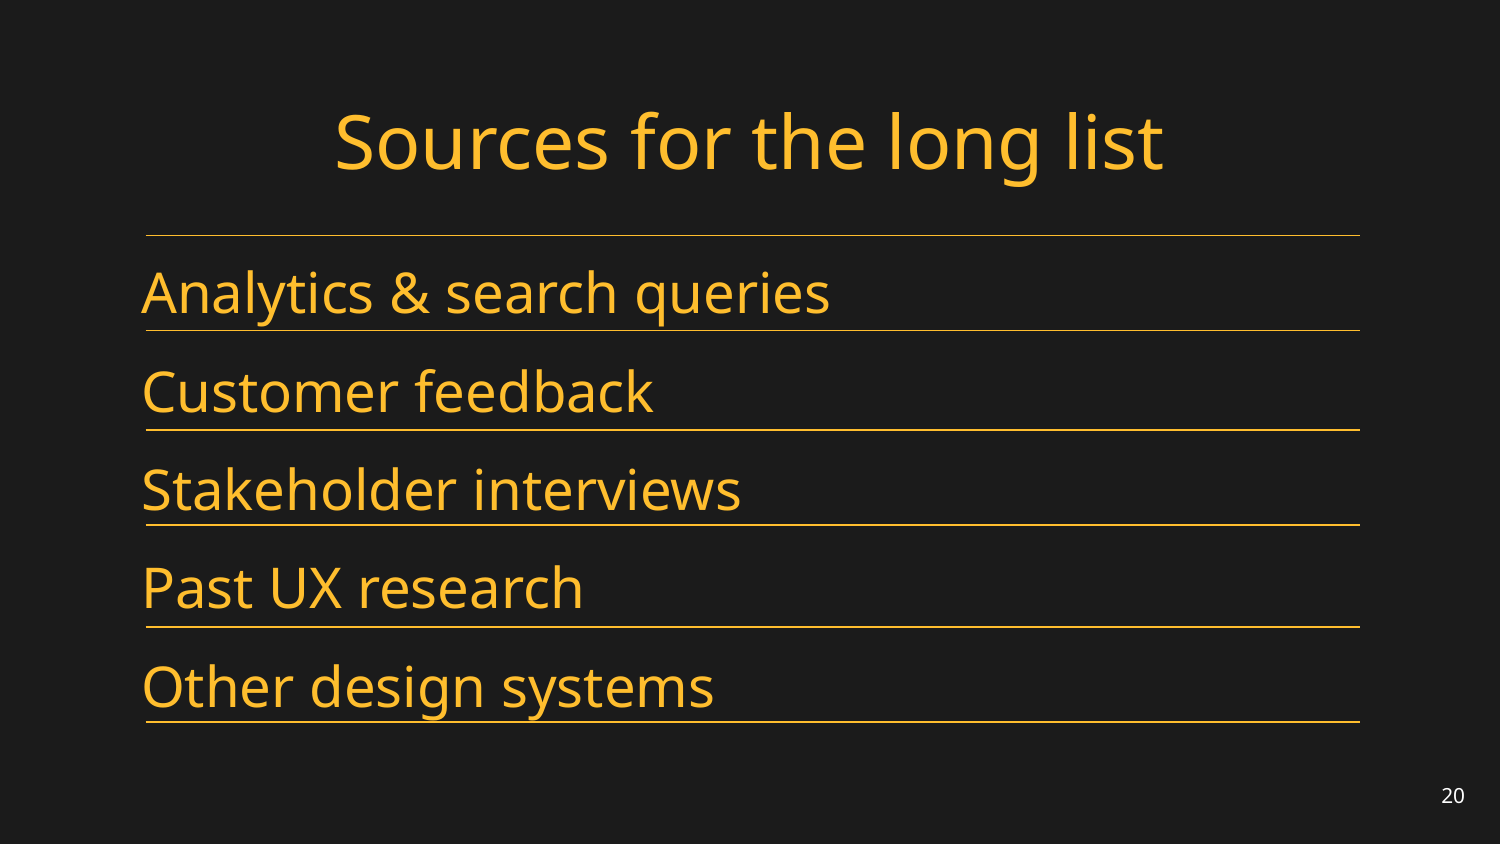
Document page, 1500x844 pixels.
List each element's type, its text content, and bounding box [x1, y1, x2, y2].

list Sources for the long list [109, 86, 1391, 227]
title Analytics & search queries Customer feedback Stakeholder interviews Past UX research Other design systems [51, 232, 1449, 758]
slide_number 20 [1389, 764, 1480, 830]
